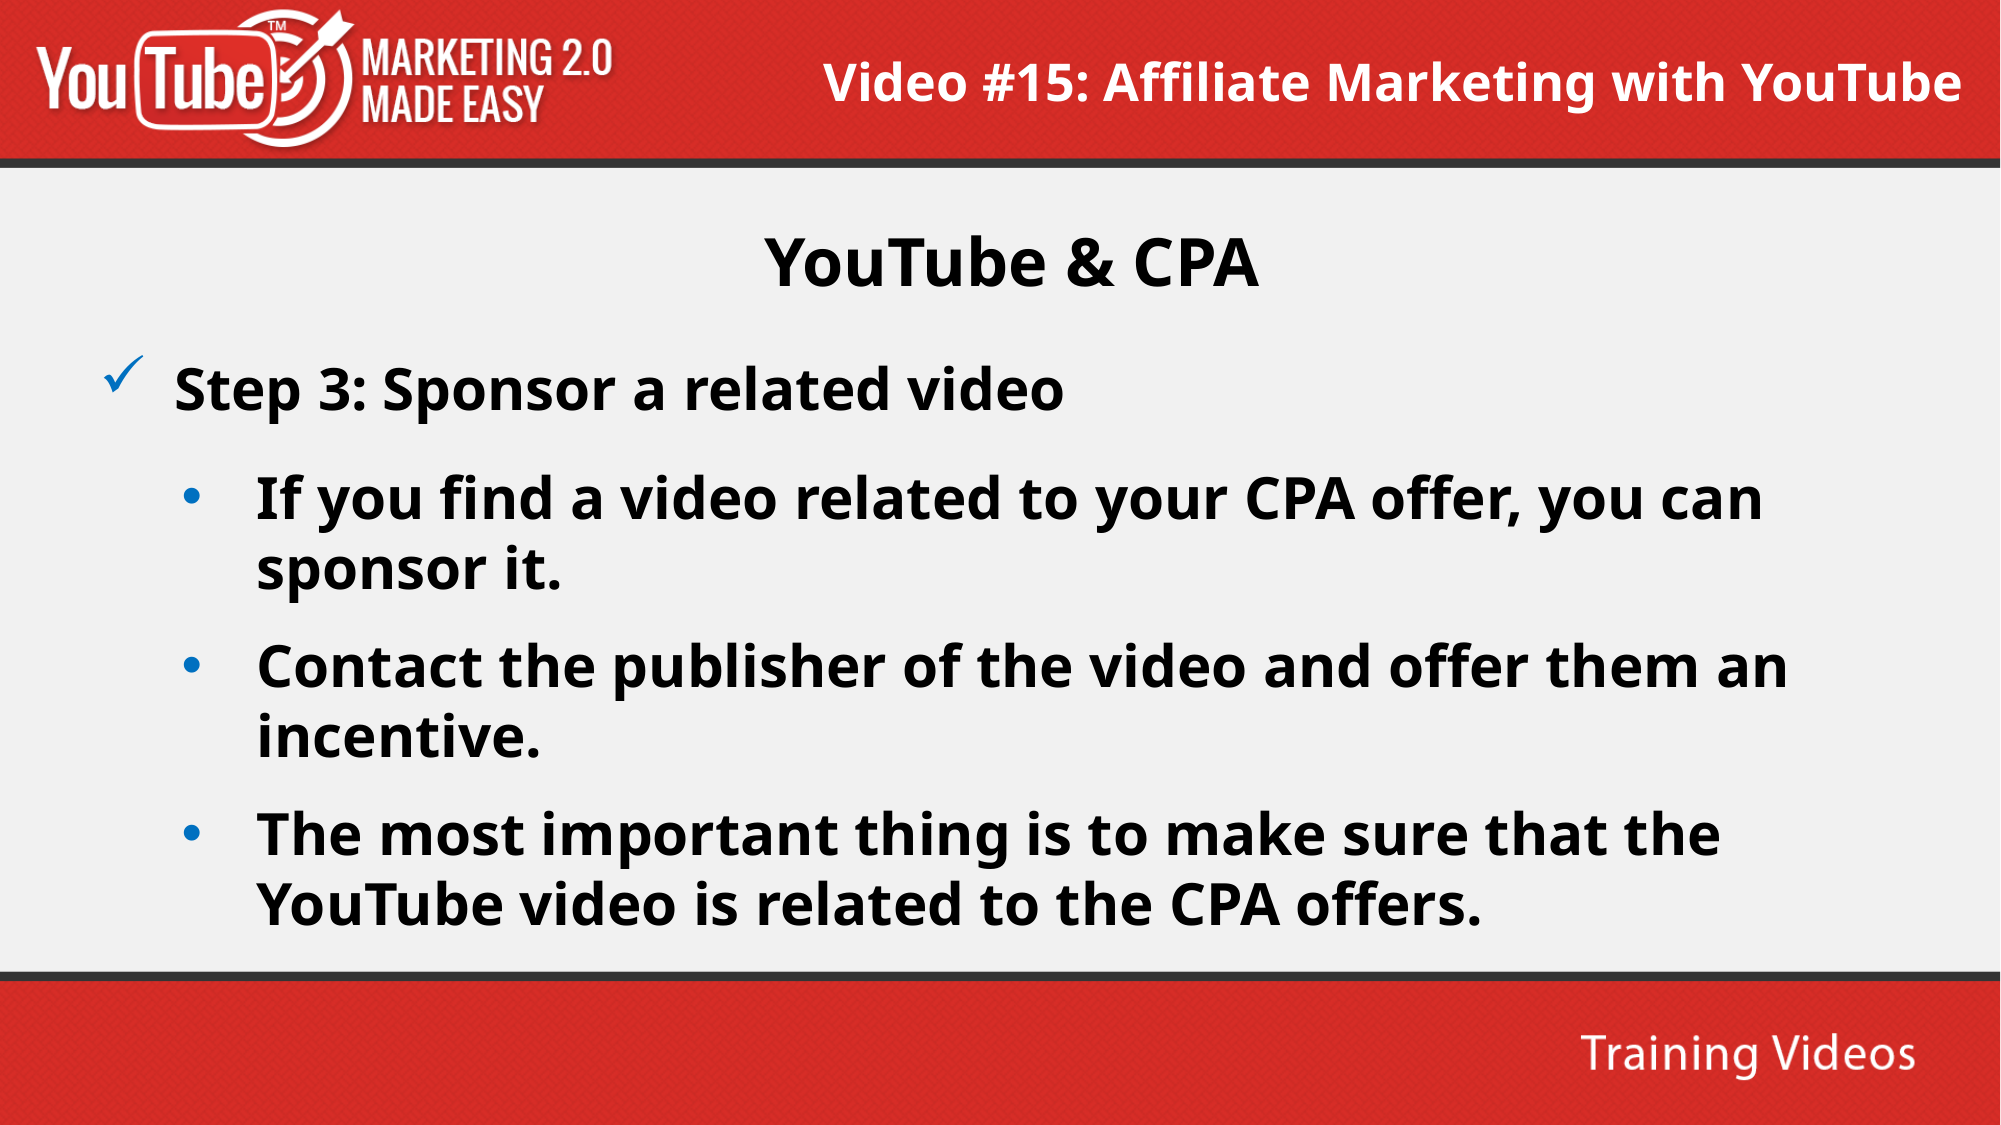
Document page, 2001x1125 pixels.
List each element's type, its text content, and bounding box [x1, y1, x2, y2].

text_box Contact the publisher of the video and offer them an incentive. [166, 621, 1937, 777]
text_box YouTube & CPA [84, 212, 1922, 307]
picture [0, 0, 2001, 1125]
text_box The most important thing is to make sure that the YouTube video is related to the CPA offers. [166, 789, 1937, 945]
text_box Step 3: Sponsor a related video [84, 344, 1939, 429]
text_box If you find a video related to your CPA offer, you can sponsor it. [166, 453, 1940, 609]
text_box Video #15: Affiliate Marketing with YouTube [725, 41, 1979, 119]
